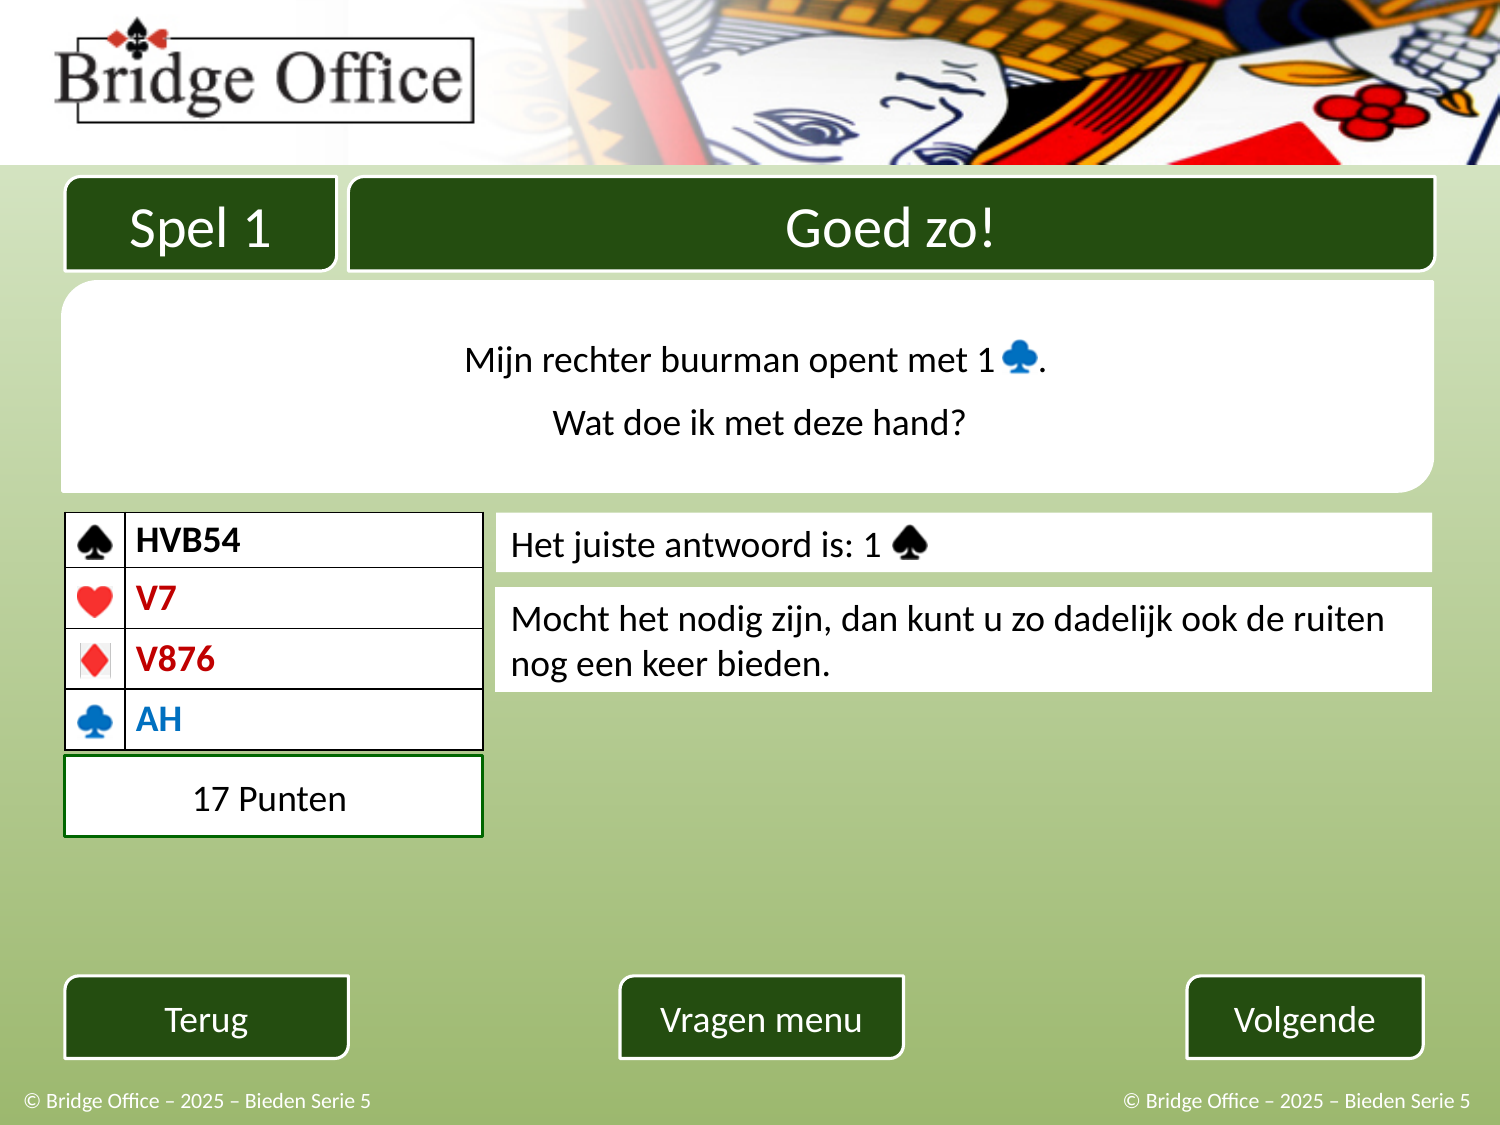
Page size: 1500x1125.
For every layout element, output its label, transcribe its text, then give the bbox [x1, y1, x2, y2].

text_box [61, 280, 1435, 493]
picture [77, 524, 114, 561]
text_box Mijn rechter buurman opent met 1 . [449, 327, 1075, 388]
text_box Volgende [1185, 974, 1425, 1061]
text_box 17 Punten [63, 754, 484, 838]
text_box © Bridge Office – 2025 – Bieden Serie 5 [8, 1079, 393, 1121]
text_box Vragen menu [618, 974, 906, 1061]
table_header HVB54 [126, 513, 482, 567]
table_cell [66, 629, 124, 688]
picture [77, 703, 114, 740]
table_cell V7 [126, 568, 482, 628]
text_box Het juiste antwoord is: 1 [496, 512, 1433, 573]
text_box Mocht het nodig zijn, dan kunt u zo dadelijk ook de ruiten nog een keer bieden. [495, 587, 1432, 692]
table_cell V876 [126, 629, 482, 688]
table_cell [66, 690, 124, 749]
table_header [66, 513, 124, 567]
text_box Terug [63, 974, 350, 1061]
text_box Wat doe ik met deze hand? [537, 390, 986, 451]
table_cell AH [126, 690, 482, 749]
text_box © Bridge Office – 2025 – Bieden Serie 5 [1107, 1079, 1500, 1121]
picture [77, 643, 114, 679]
picture [1001, 339, 1038, 375]
picture [0, 0, 1500, 166]
picture [77, 585, 114, 618]
picture [892, 524, 928, 561]
text_box Goed zo! [346, 179, 1437, 273]
text_box Spel 1 [63, 179, 339, 273]
table_cell [66, 568, 124, 628]
